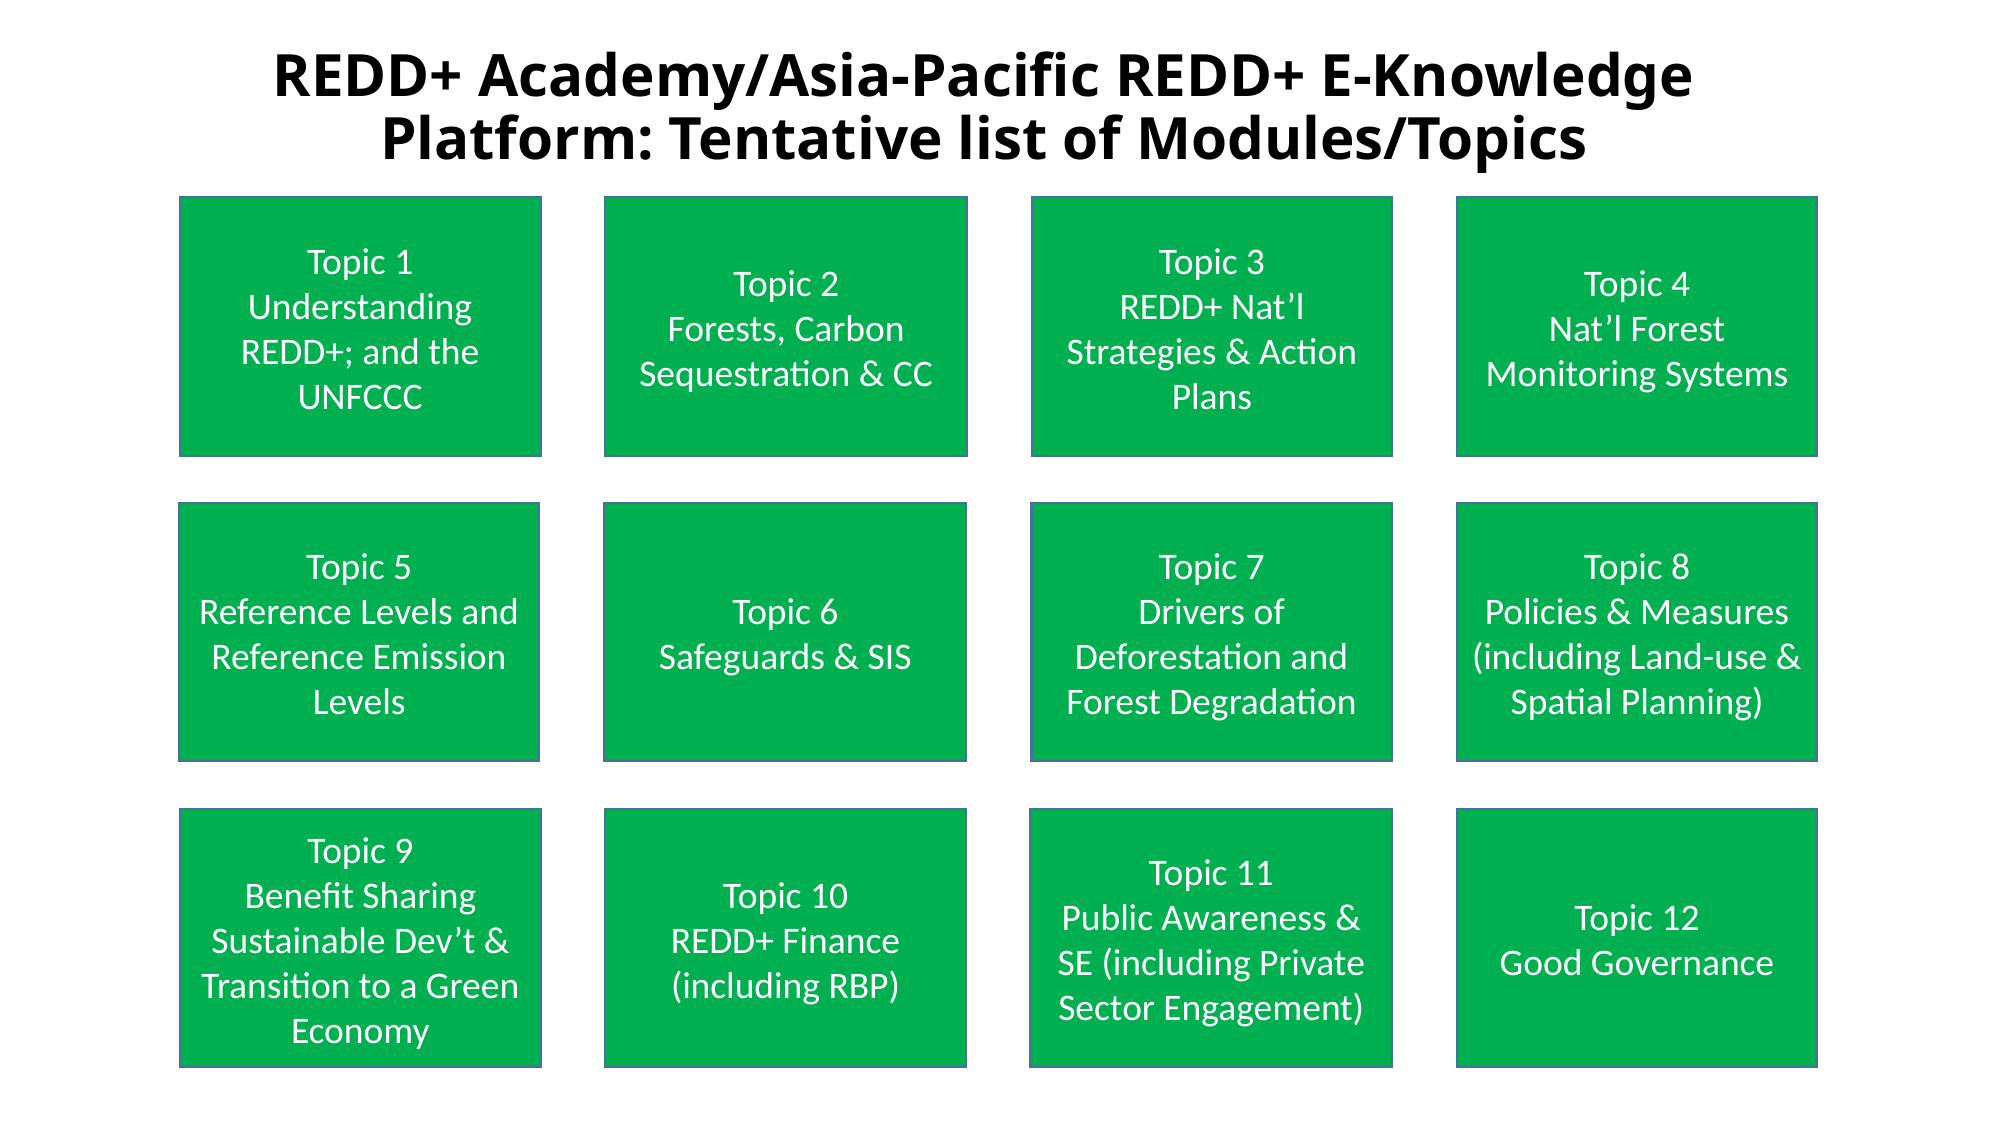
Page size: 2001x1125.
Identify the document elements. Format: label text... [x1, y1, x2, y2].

text_box Topic 7 Drivers of Deforestation and Forest Degradation [1030, 502, 1393, 762]
title REDD+ Academy/Asia-Pacific REDD+ E-Knowledge Platform: Tentative list of Modules/Topics [222, 44, 1746, 175]
text_box Topic 10 REDD+ Finance (including RBP) [604, 808, 967, 1068]
text_box Topic 11 Public Awareness & SE (including Private Sector Engagement) [1029, 808, 1393, 1068]
text_box Topic 8 Policies & Measures (including Land-use & Spatial Planning) [1456, 502, 1818, 762]
text_box Topic 12 Good Governance [1456, 808, 1818, 1068]
text_box Topic 2 Forests, Carbon Sequestration & CC [604, 196, 968, 457]
text_box Topic 1 Understanding REDD+; and the UNFCCC [179, 196, 542, 457]
text_box Topic 6 Safeguards & SIS [603, 502, 967, 762]
text_box Topic 5 Reference Levels and Reference Emission Levels [178, 502, 540, 762]
text_box Topic 3 REDD+ Nat’l Strategies & Action Plans [1031, 196, 1393, 457]
text_box Topic 9 Benefit Sharing Sustainable Dev’t & Transition to a Green Economy [179, 808, 542, 1068]
text_box Topic 4 Nat’l Forest Monitoring Systems [1456, 196, 1818, 457]
